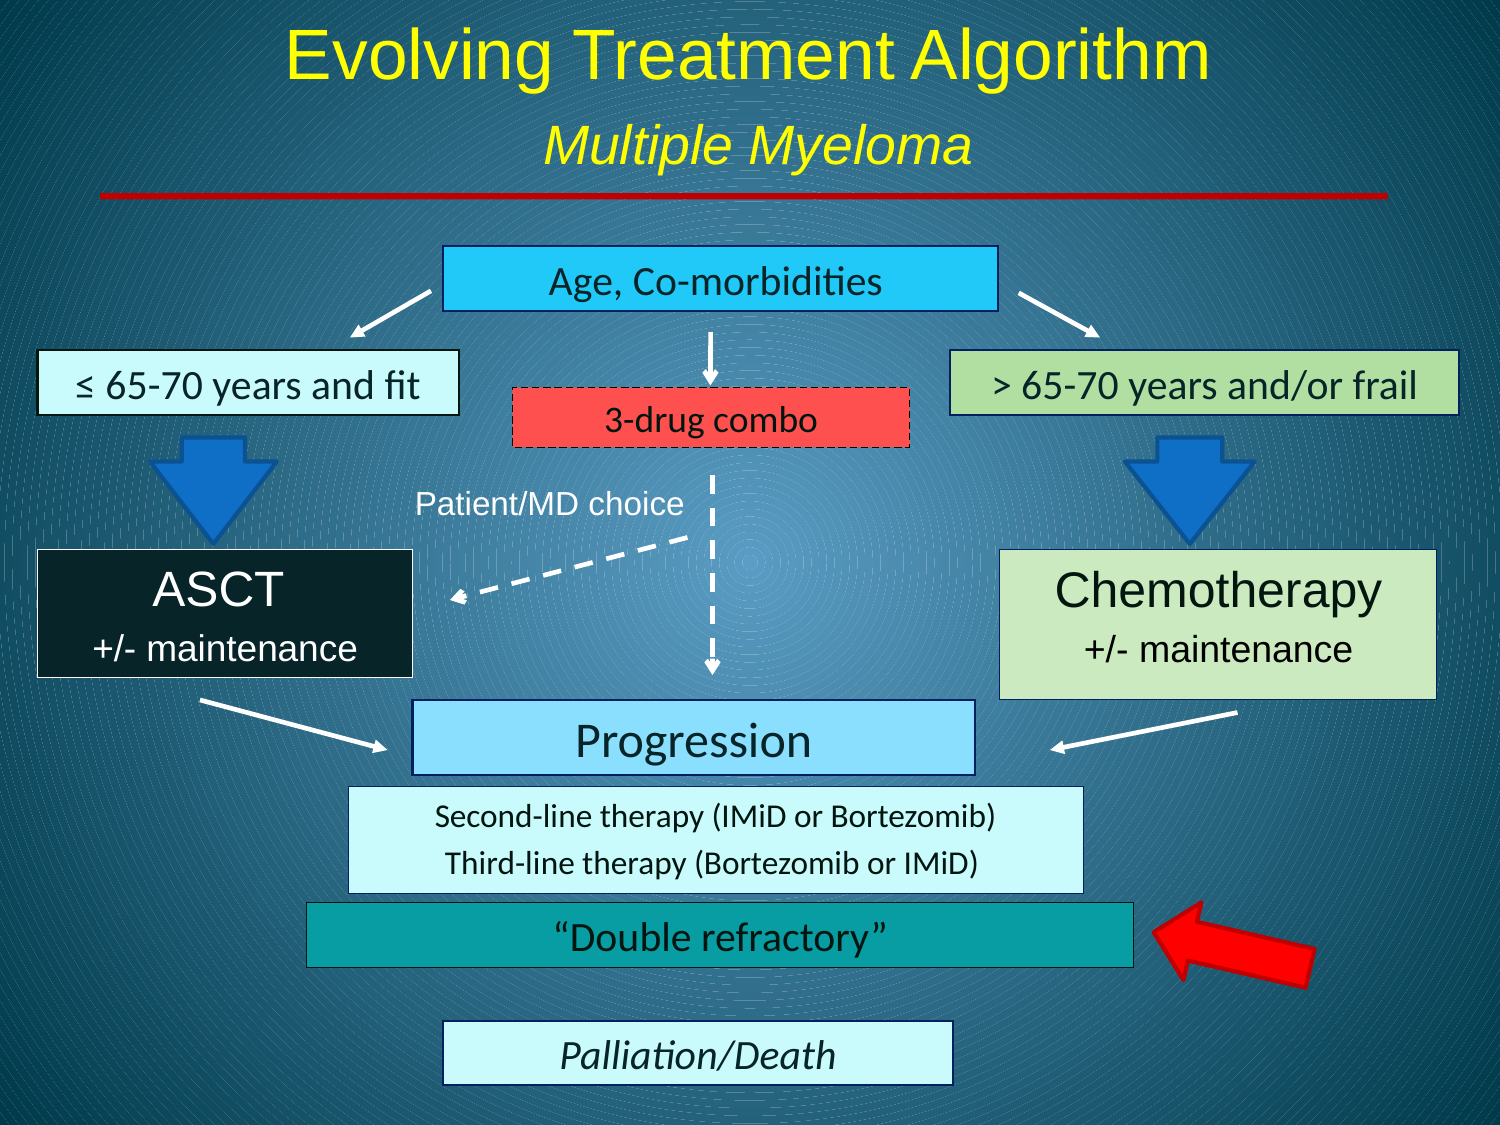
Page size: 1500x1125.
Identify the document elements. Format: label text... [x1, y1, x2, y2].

title Evolving Treatment Algorithm Multiple Myeloma [46, 0, 1450, 188]
text_box Patient/MD choice [400, 474, 701, 530]
text_box > 65-70 years and/or frail [950, 350, 1460, 415]
text_box “Double refractory” [306, 902, 1134, 968]
list Chemotherapy +/- maintenance [999, 549, 1437, 700]
text_box Age, Co-morbidities [442, 246, 999, 311]
text_box Palliation/Death [442, 1020, 954, 1086]
text_box [1123, 435, 1257, 547]
text_box [1050, 712, 1238, 754]
list ASCT +/- maintenance [37, 549, 413, 678]
text_box [349, 290, 432, 338]
text_box [1151, 900, 1317, 990]
text_box [199, 699, 388, 753]
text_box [449, 537, 688, 601]
text_box Second-line therapy (IMiD or Bortezomib) Third-line therapy (Bortezomib or IMiD) [348, 786, 1084, 894]
text_box [1018, 292, 1100, 338]
text_box [148, 435, 279, 547]
text_box ≤ 65-70 years and fit [37, 350, 459, 415]
text_box 3-drug combo [512, 387, 910, 448]
text_box Progression [412, 699, 975, 775]
